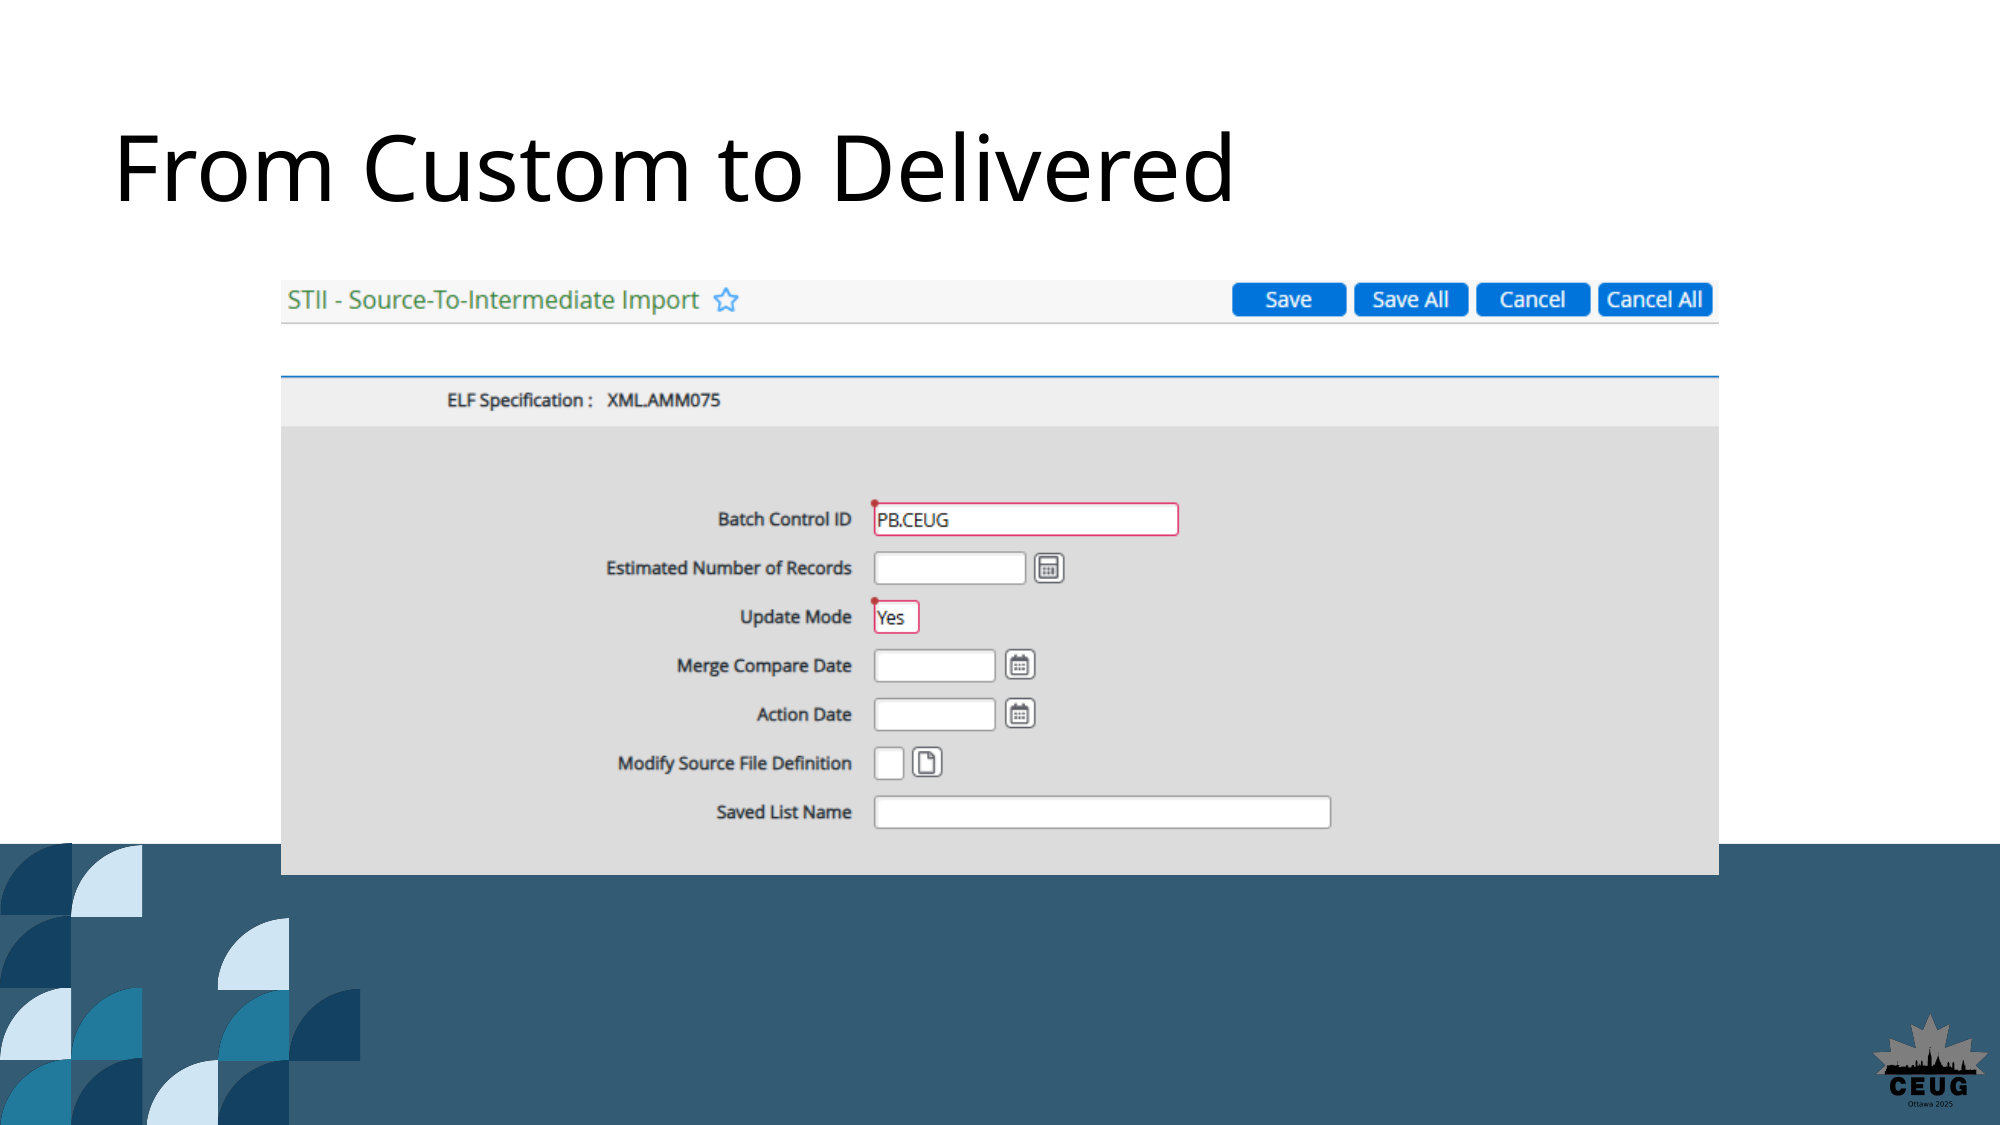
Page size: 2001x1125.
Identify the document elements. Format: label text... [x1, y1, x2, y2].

picture [1872, 1013, 1989, 1110]
title From Custom to Delivered [74, 63, 1278, 281]
picture [146, 918, 361, 1125]
picture [0, 843, 143, 1125]
picture [280, 280, 1720, 876]
